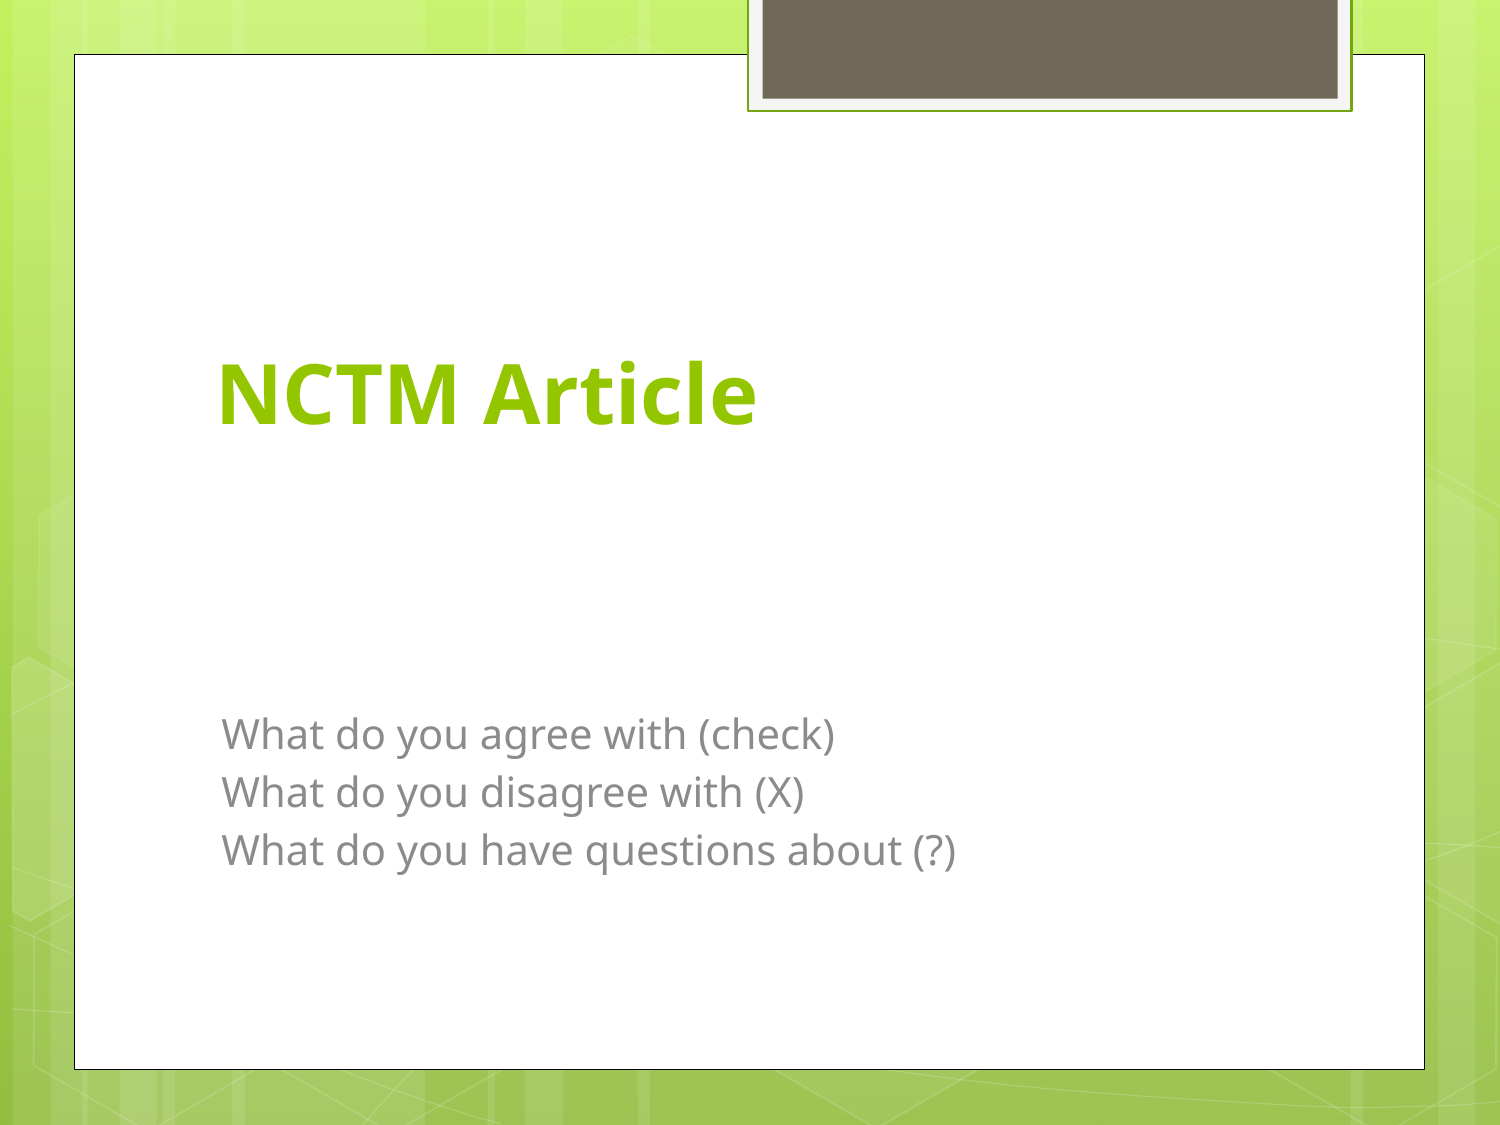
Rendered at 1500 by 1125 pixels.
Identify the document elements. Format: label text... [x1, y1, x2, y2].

list What do you agree with (check) What do you disagree with (X) What do you have questions about (?) [206, 699, 1296, 950]
title NCTM Article [200, 224, 1289, 449]
